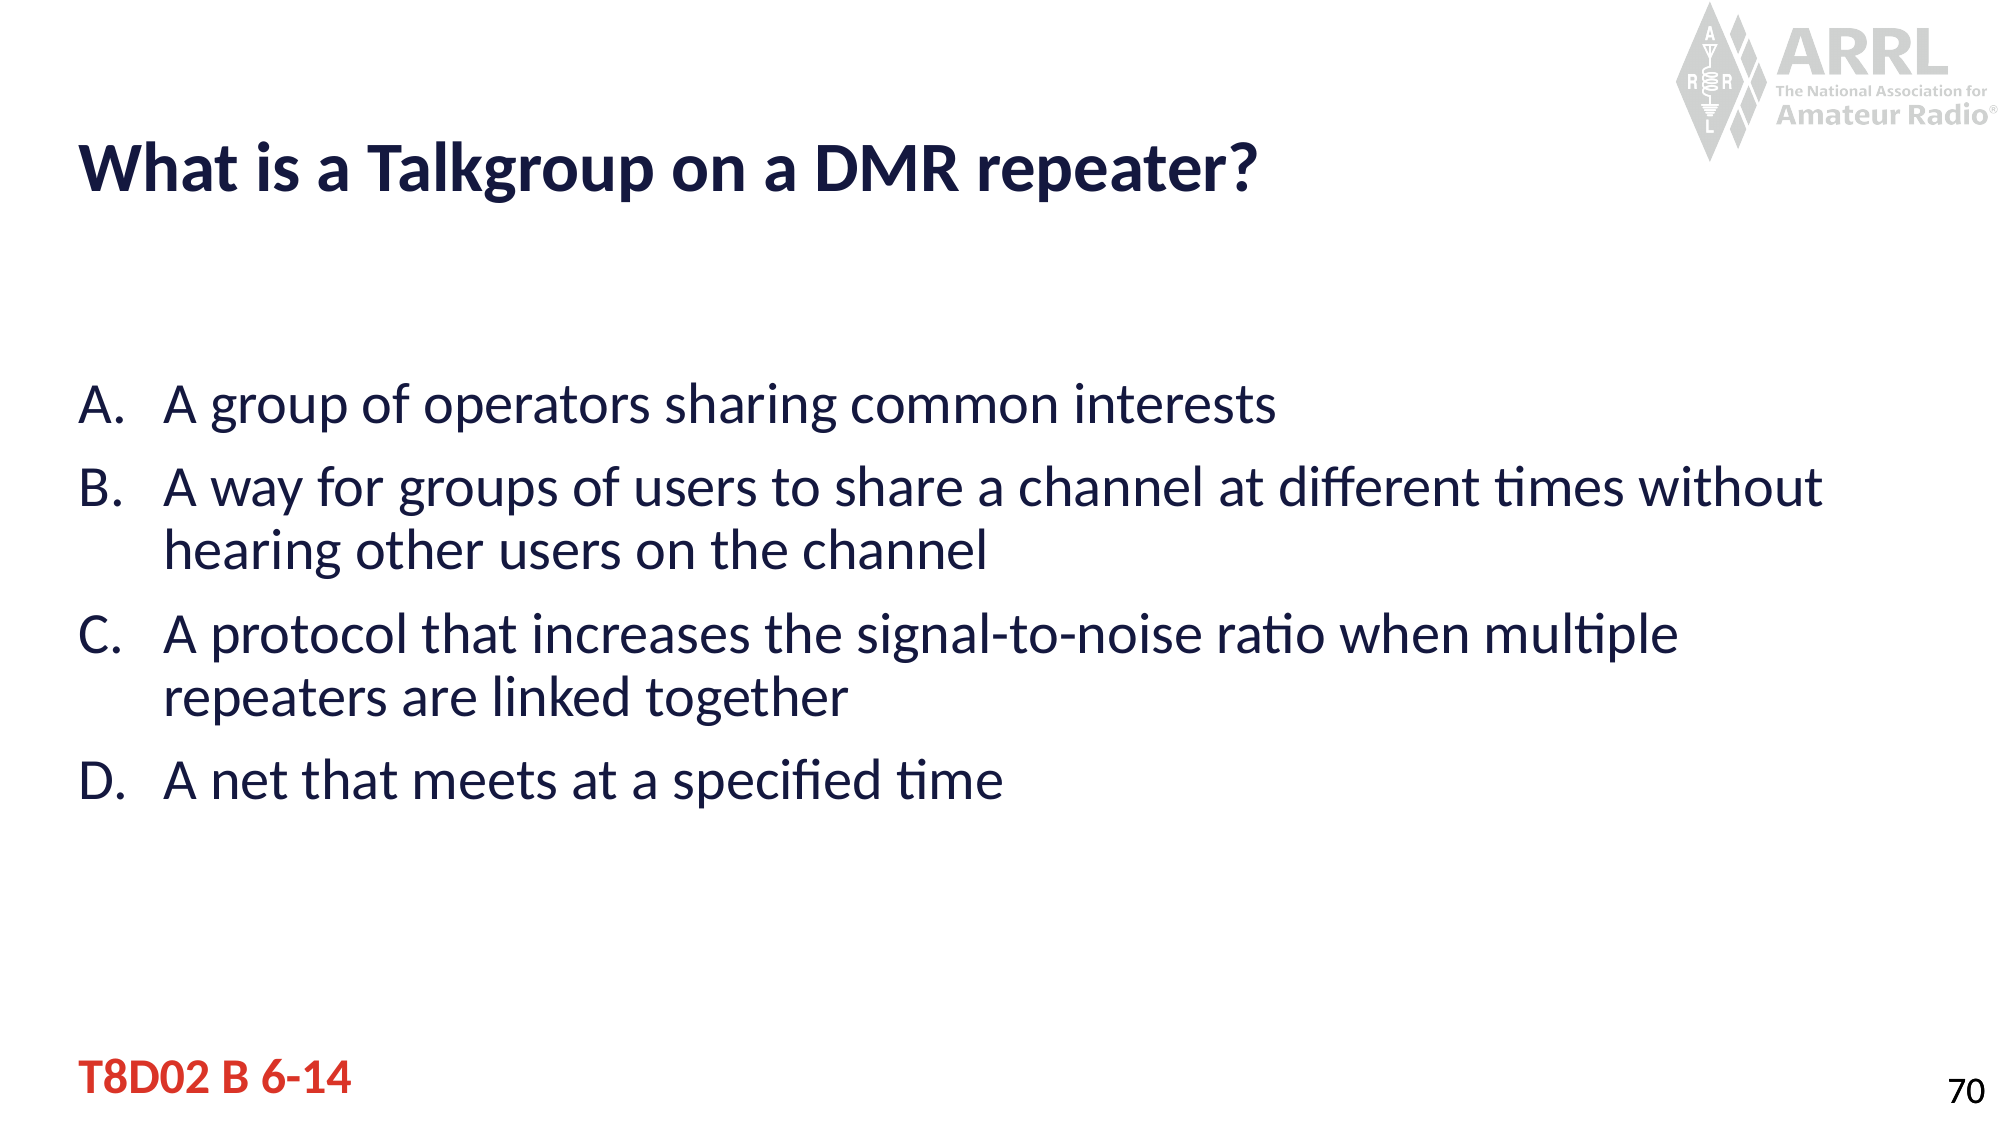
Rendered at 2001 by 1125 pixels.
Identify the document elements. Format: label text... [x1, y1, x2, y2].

picture [1674, 0, 2000, 164]
title What is a Talkgroup on a DMR repeater? [63, 59, 1863, 278]
text_box T8D02 B 6-14 [63, 1036, 921, 1112]
list A group of operators sharing common interests A way for groups of users to share a channel at different times without hearing other users on the channel A protocol that increases the signal-to-noise ratio when multiple repeaters are linked together A net that meets at a specified time [63, 365, 1863, 989]
